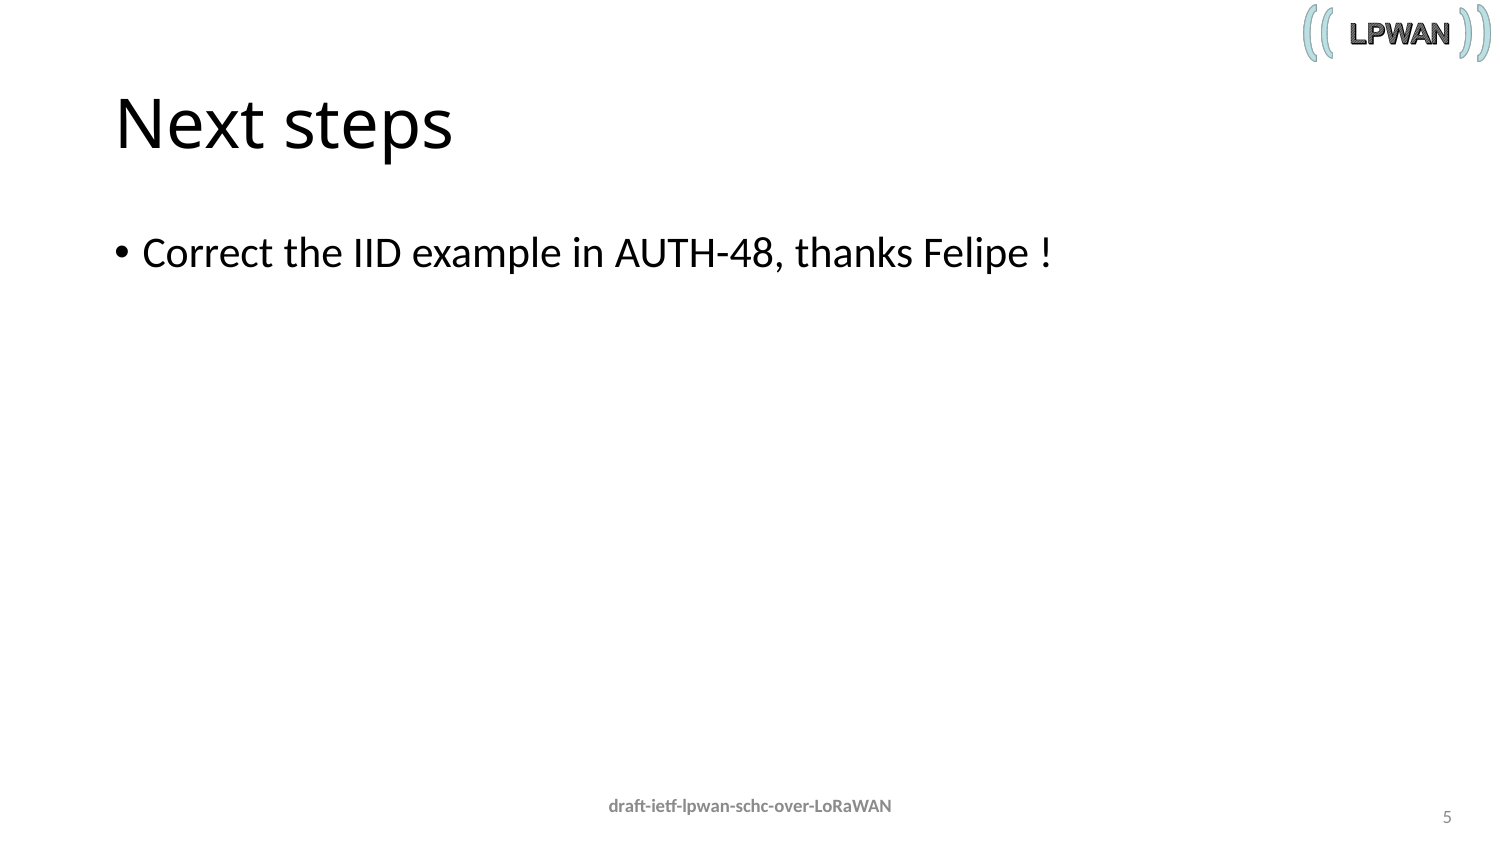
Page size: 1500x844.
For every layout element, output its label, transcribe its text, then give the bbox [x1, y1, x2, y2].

title Next steps [103, 44, 1397, 208]
list Correct the IID example in AUTH-48, thanks Felipe ! [103, 224, 1397, 760]
picture [1303, 4, 1491, 62]
text_box 5 [1125, 793, 1464, 839]
footer draft-ietf-lpwan-schc-over-LoRaWAN [496, 782, 1004, 827]
